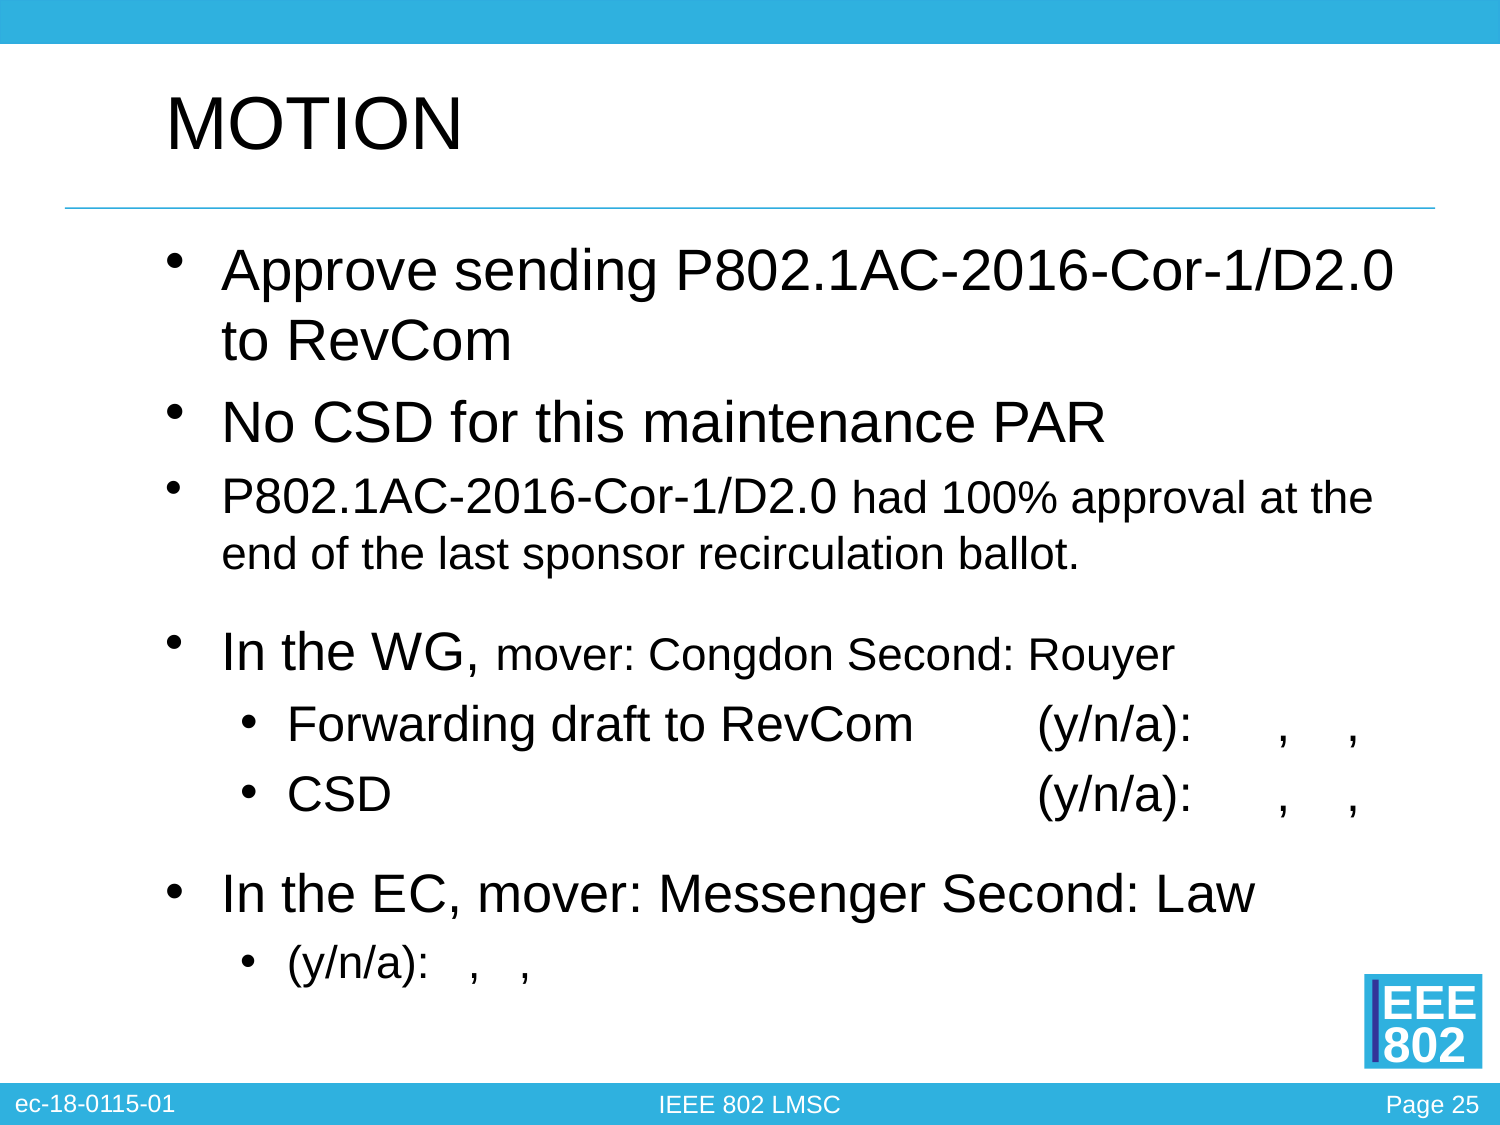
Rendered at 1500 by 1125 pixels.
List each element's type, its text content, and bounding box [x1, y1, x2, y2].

title MOTION [150, 45, 1425, 196]
list Approve sending P802.1AC-2016-Cor-1/D2.0 to RevCom No CSD for this maintenance PAR P802.1AC-2016-Cor-1/D2.0 had 100% approval at the end of the last sponsor recirculation ballot. In the WG, mover: Congdon Second: Rouyer Forwarding draft to RevCom (y/n/a): , , CSD (y/n/a): , , In the EC, mover: Messenger Second: Law (y/n/a): , , [150, 224, 1425, 1035]
